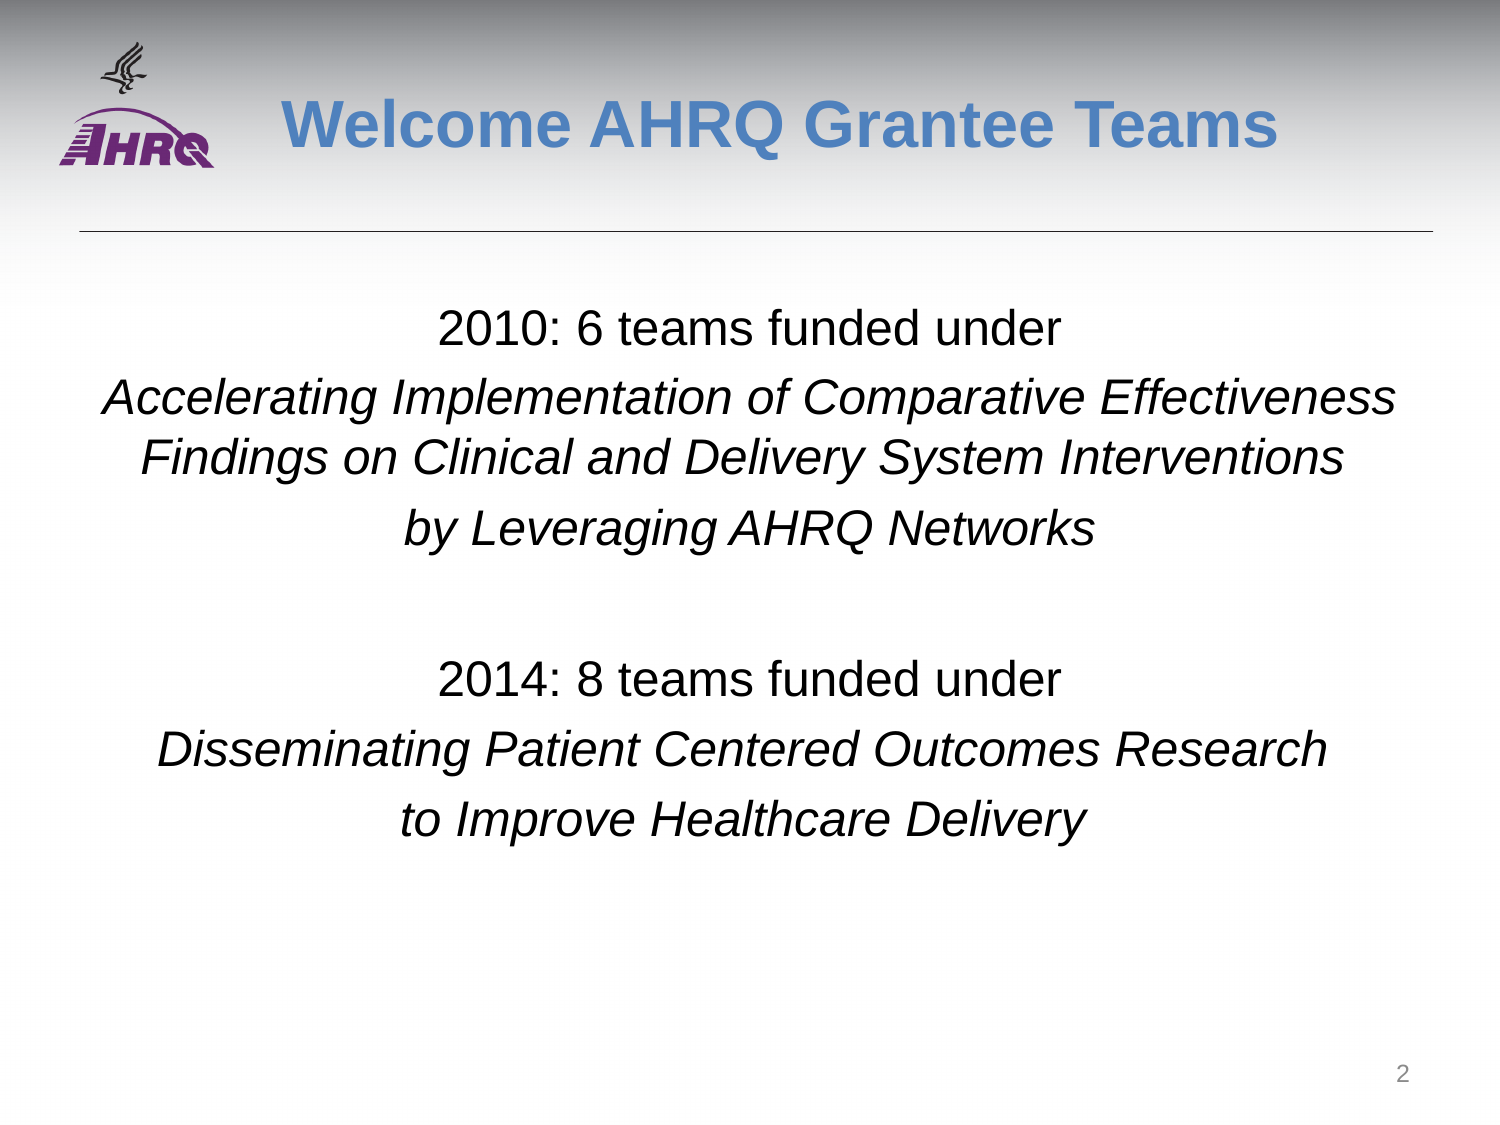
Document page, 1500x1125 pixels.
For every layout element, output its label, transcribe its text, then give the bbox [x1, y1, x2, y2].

picture [0, 0, 1500, 1125]
list 2010: 6 teams funded under Accelerating Implementation of Comparative Effectiveness Findings on Clinical and Delivery System Interventions by Leveraging AHRQ Networks 2014: 8 teams funded under Disseminating Patient Centered Outcomes Research to Improve Healthcare Delivery [75, 287, 1425, 1005]
title Welcome AHRQ Grantee Teams [200, 50, 1363, 193]
slide_number 2 [1074, 1042, 1425, 1103]
